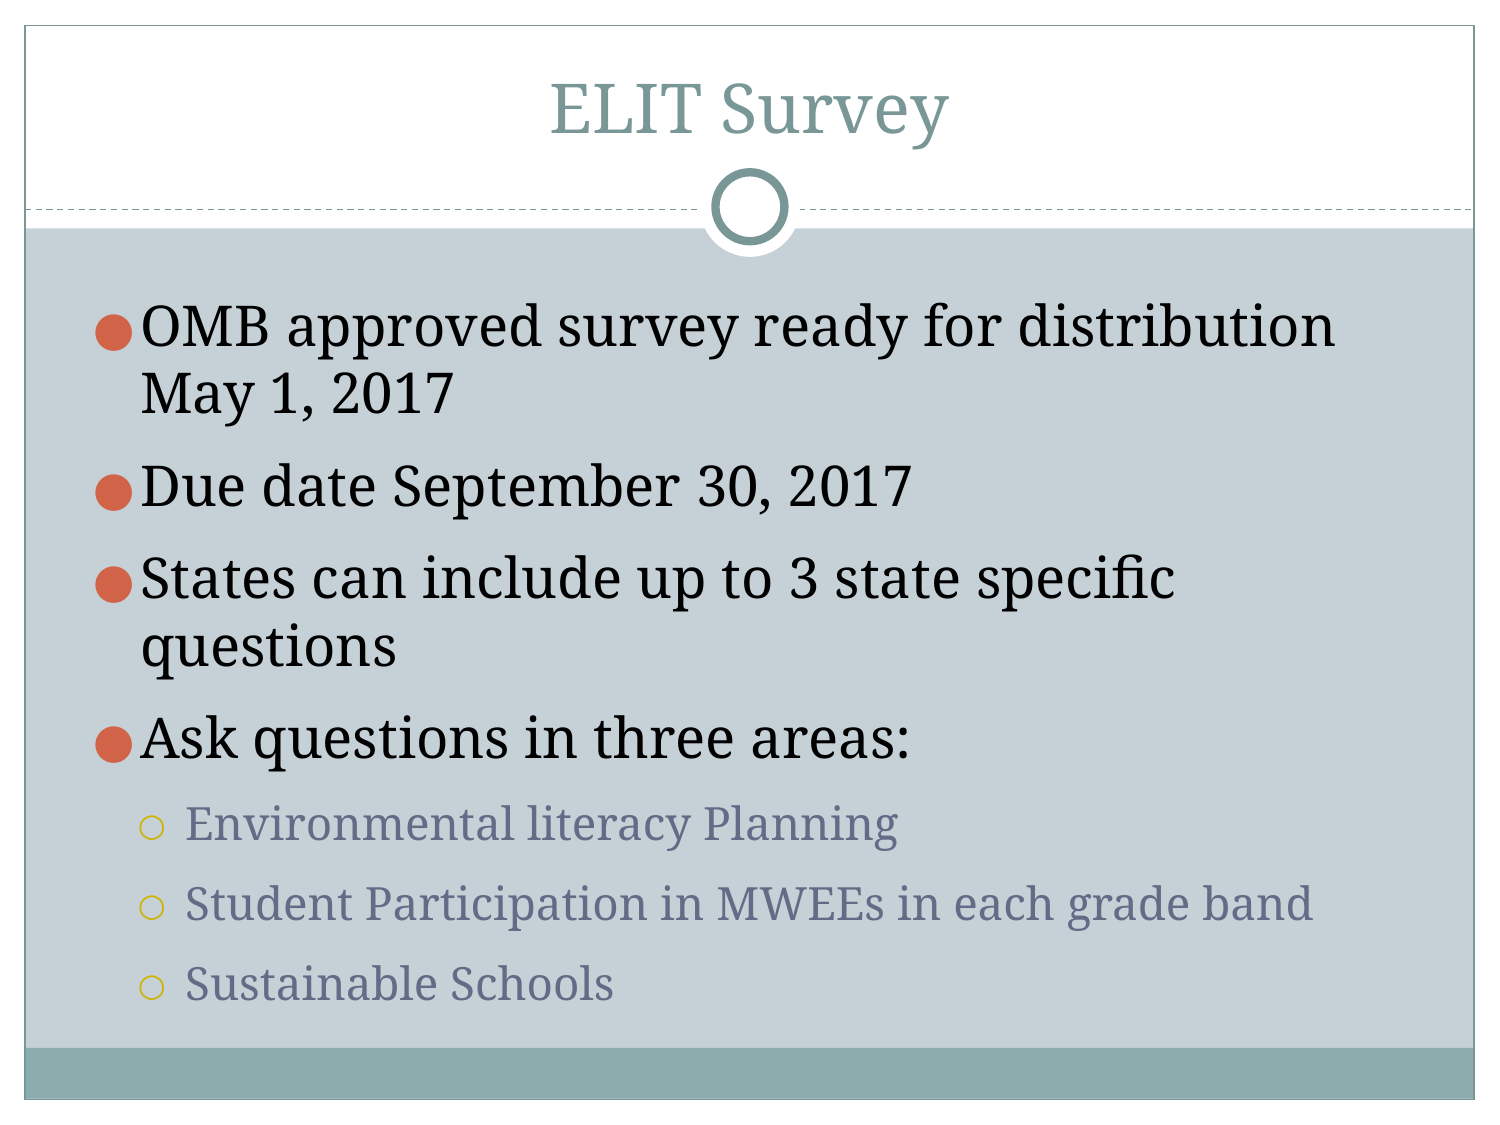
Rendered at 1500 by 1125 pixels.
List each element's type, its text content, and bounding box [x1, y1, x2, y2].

list OMB approved survey ready for distribution May 1, 2017 Due date September 30, 2017 States can include up to 3 state specific questions Ask questions in three areas: Environmental literacy Planning Student Participation in MWEEs in each grade band Sustainable Schools [49, 275, 1445, 1025]
title ELIT Survey [49, 37, 1450, 162]
